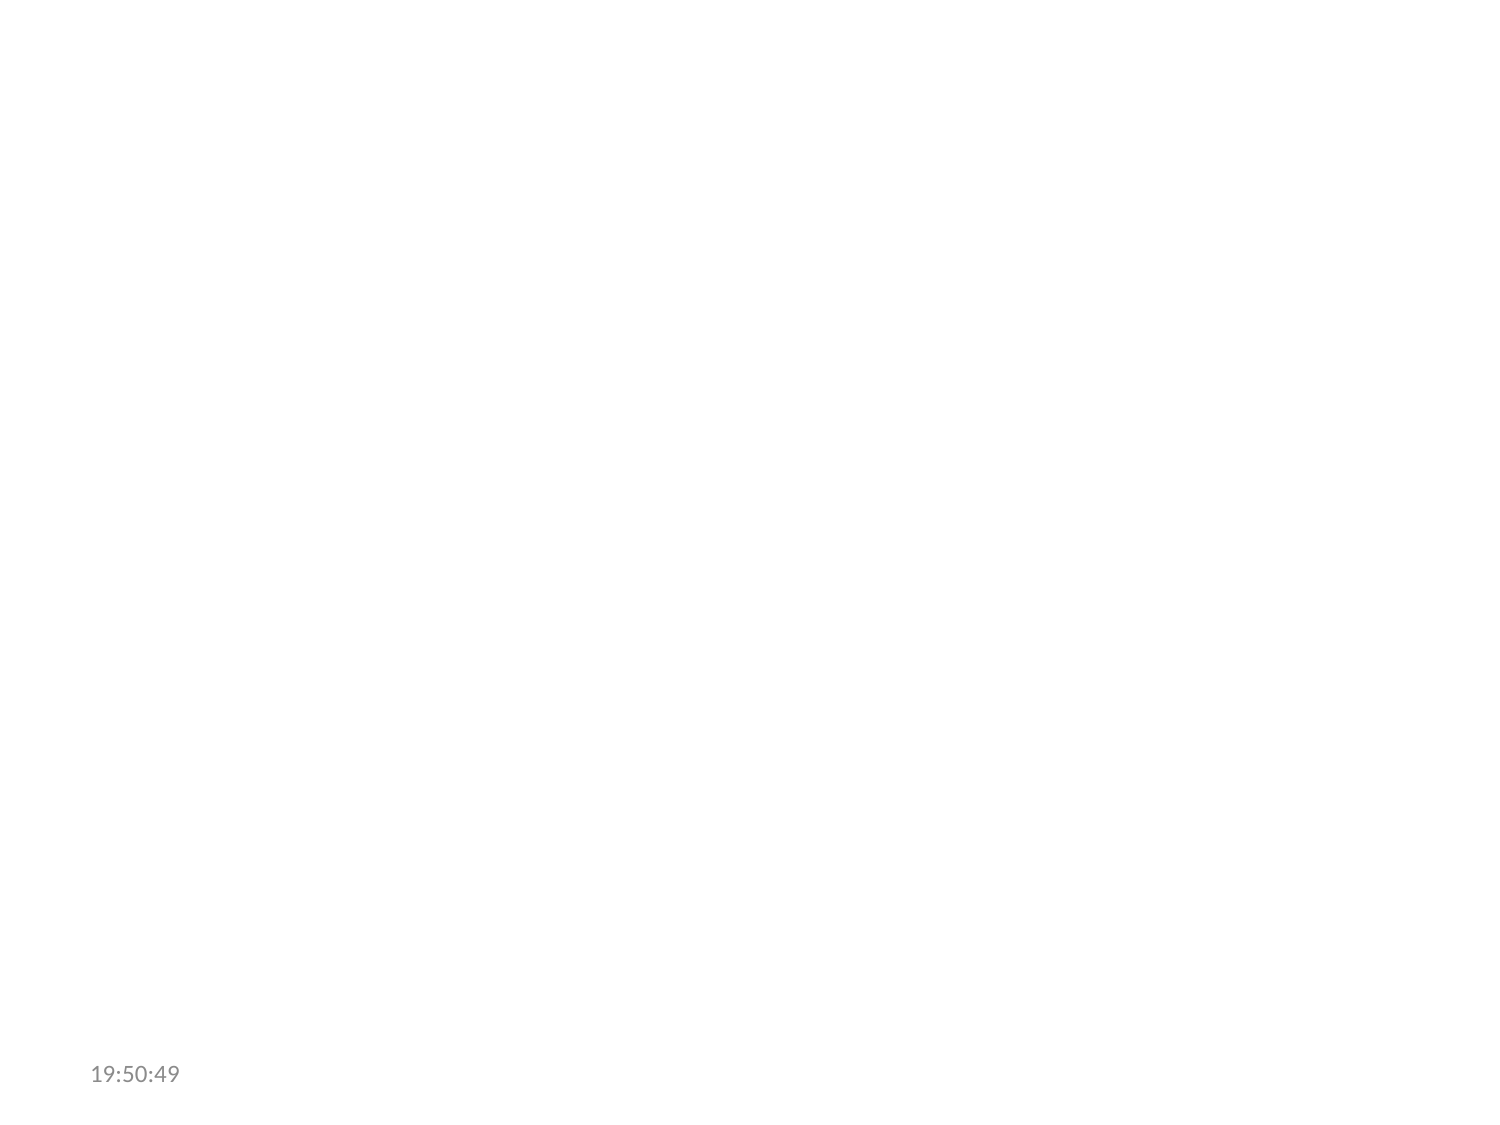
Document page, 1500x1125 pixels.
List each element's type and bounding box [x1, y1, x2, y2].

slide_number [75, 1042, 425, 1103]
